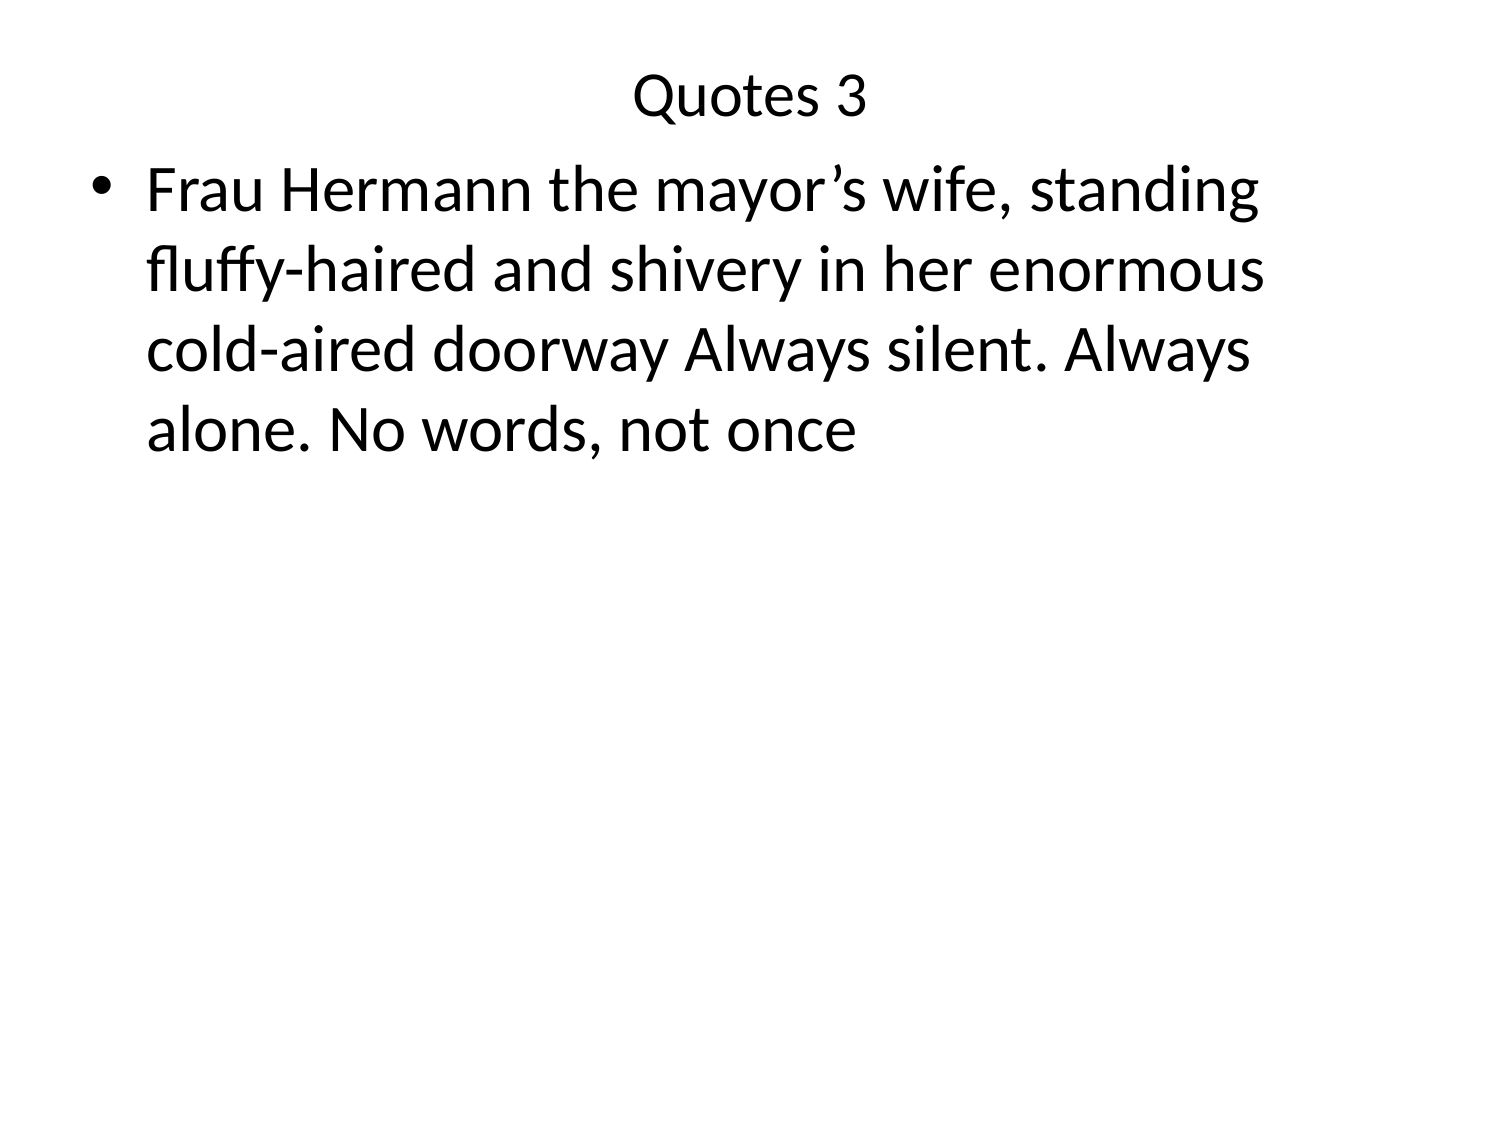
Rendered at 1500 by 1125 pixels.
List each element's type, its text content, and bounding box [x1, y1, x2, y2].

list Frau Hermann the mayor’s wife, standing fluffy-haired and shivery in her enormous cold-aired doorway Always silent. Always alone. No words, not once [75, 137, 1425, 1005]
title Quotes 3 [75, 45, 1425, 137]
